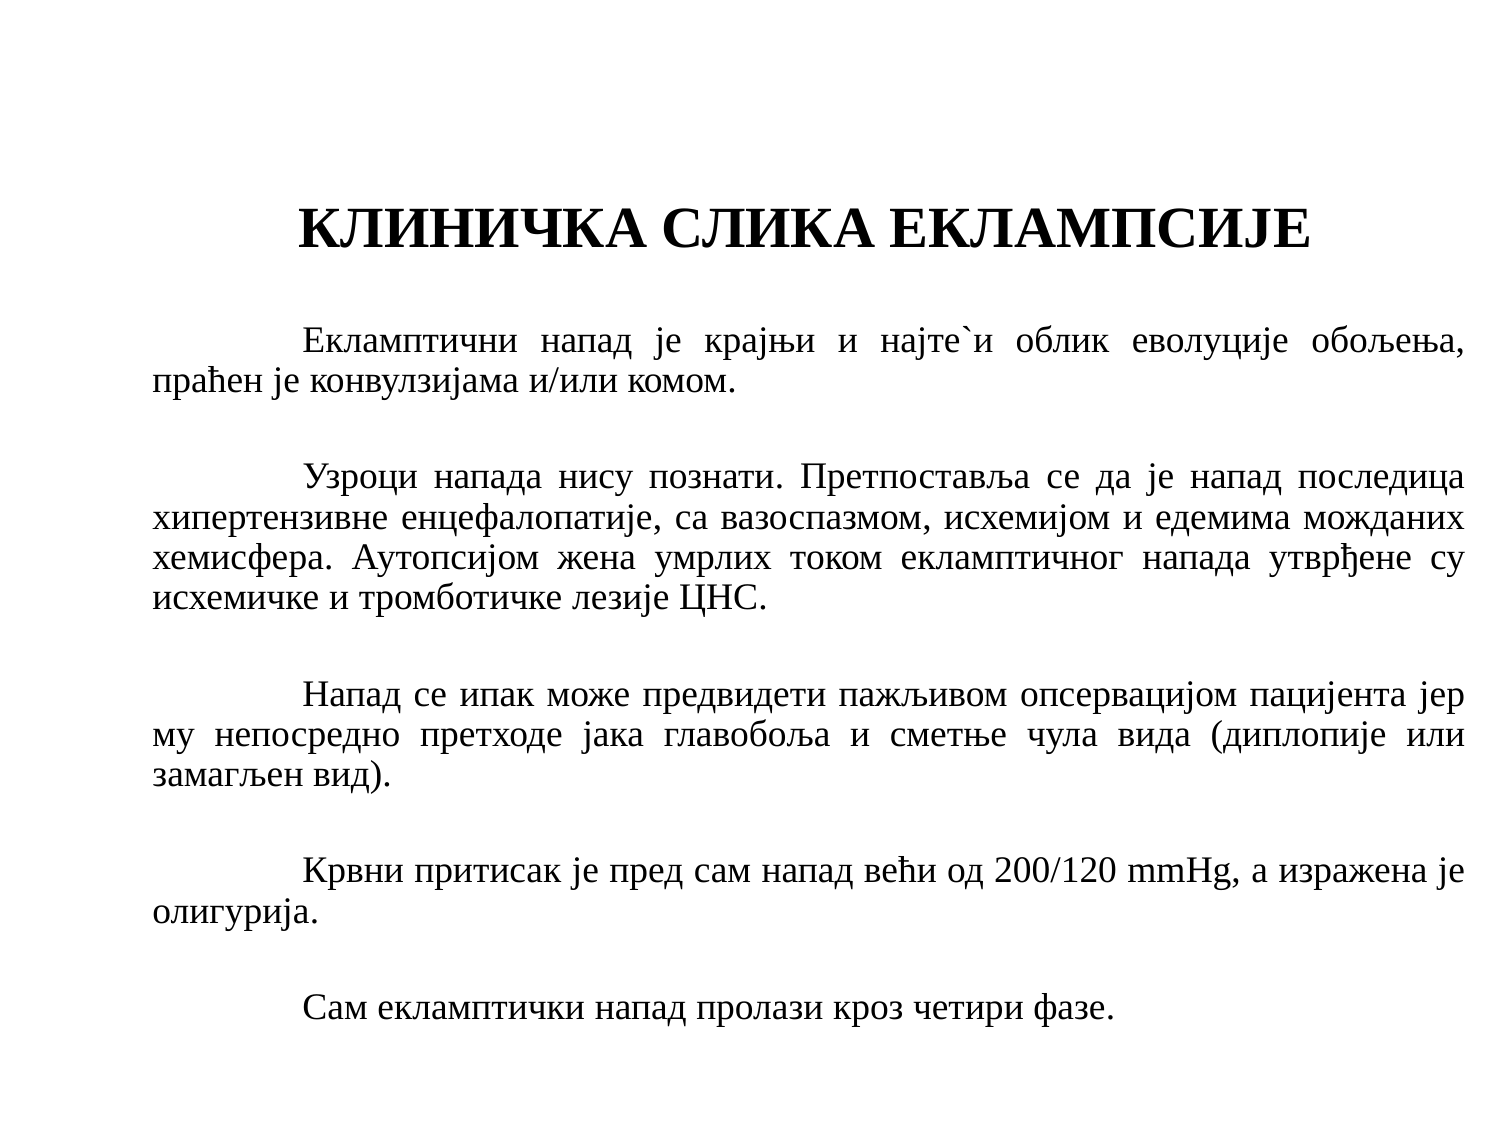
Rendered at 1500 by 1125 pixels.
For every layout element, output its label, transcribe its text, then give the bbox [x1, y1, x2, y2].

title КЛИНИЧКА СЛИКА ЕКЛАМПСИЈЕ [142, 181, 1482, 267]
list Екламптични напад је крајњи и најте`и облик еволуције обољења, праћен је конвулзијама и/или комом. Узроци напада нису познати. Претпоставља се да је напад последица хипертензивне енцефалопатије, са вазоспазмом, исхемијом и едемима можданих хемисфера. Аутопсијом жена умрлих током екламптичног напада утврђене су исхемичке и тромботичке лезије ЦНС. Напад се ипак може предвидети пажљивом опсервацијом пацијента јер му непосредно претходе јака главобоља и сметње чула вида (диплопије или замагљен вид). Крвни притисак је пред сам напад већи од 200/120 mmHg, а изражена је олигурија. Сам екламптички напад пролази кроз четири фазе. [137, 312, 1481, 1088]
